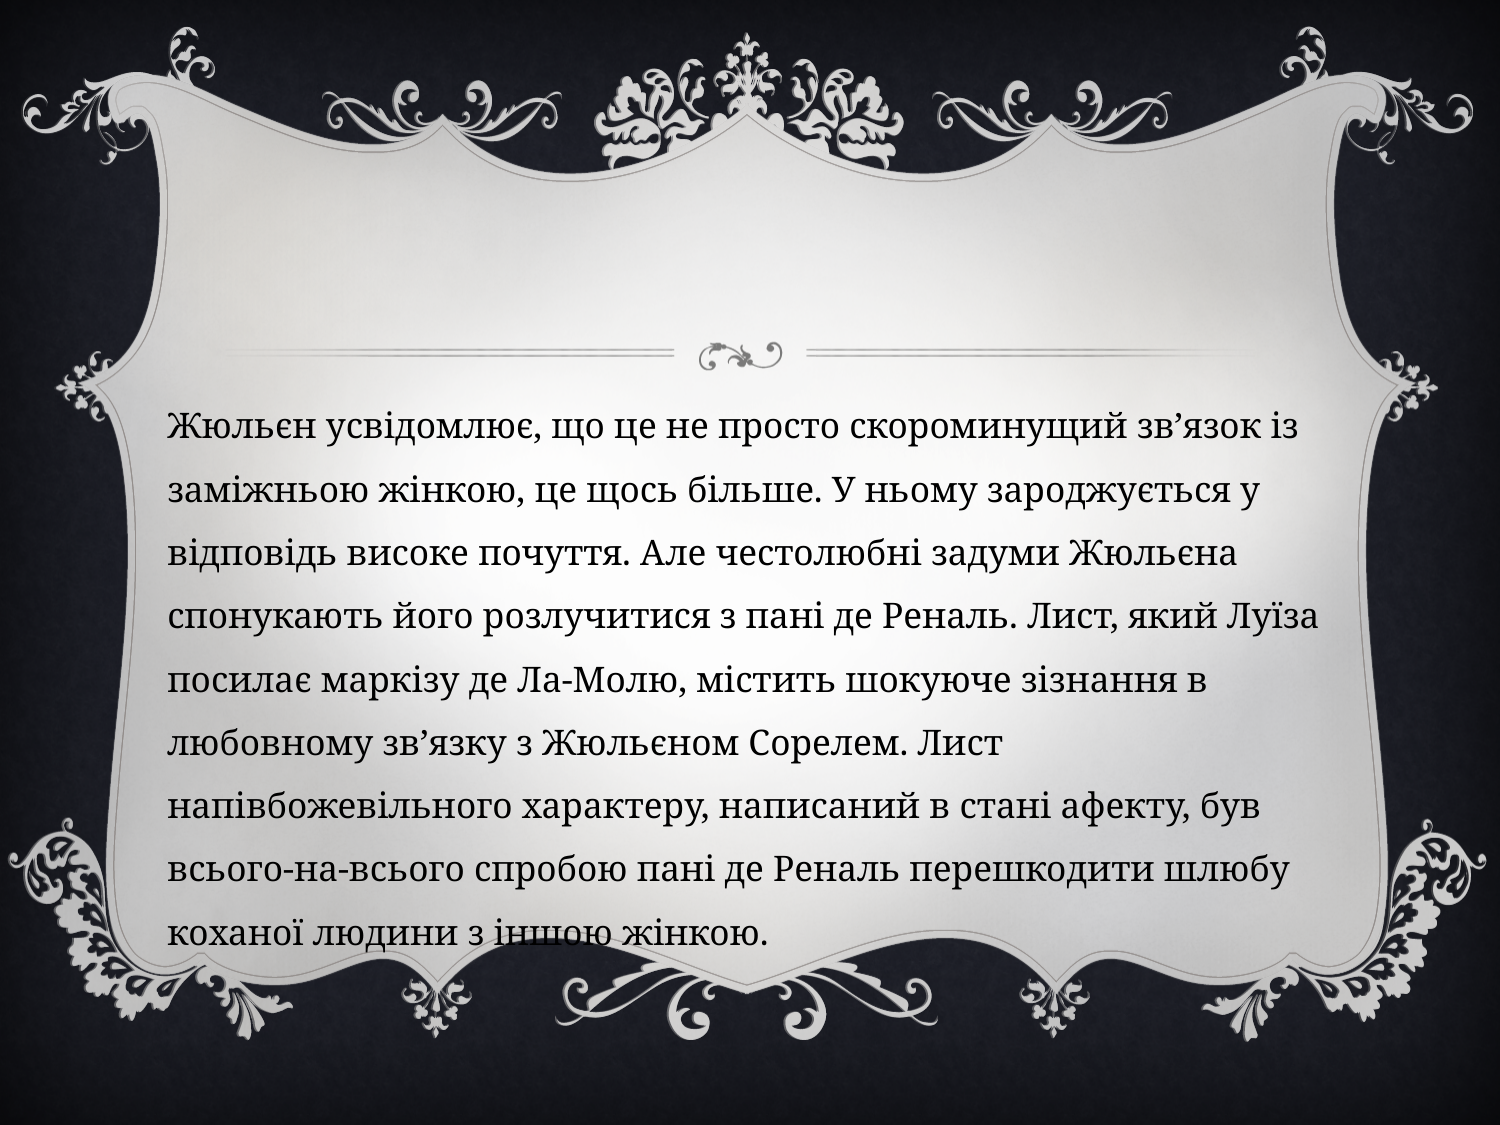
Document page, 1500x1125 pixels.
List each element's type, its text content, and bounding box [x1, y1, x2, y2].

list Жюльєн усвідомлює, що це не просто скороминущий зв’язок із заміжньою жінкою, це щось більше. У ньому зароджується у відповідь високе почуття. Але честолюбні задуми Жюльєна спонукають його розлучитися з пані де Реналь. Лист, який Луїза посилає маркізу де Ла-Молю, містить шокуюче зізнання в любовному зв’язку з Жюльєном Сорелем. Лист напівбожевільного характеру, написаний в стані афекту, був всього-на-всього спробою пані де Реналь перешкодити шлюбу коханої людини з іншою жінкою. [152, 375, 1360, 961]
picture [0, 419, 1500, 1125]
picture [0, 0, 1500, 265]
